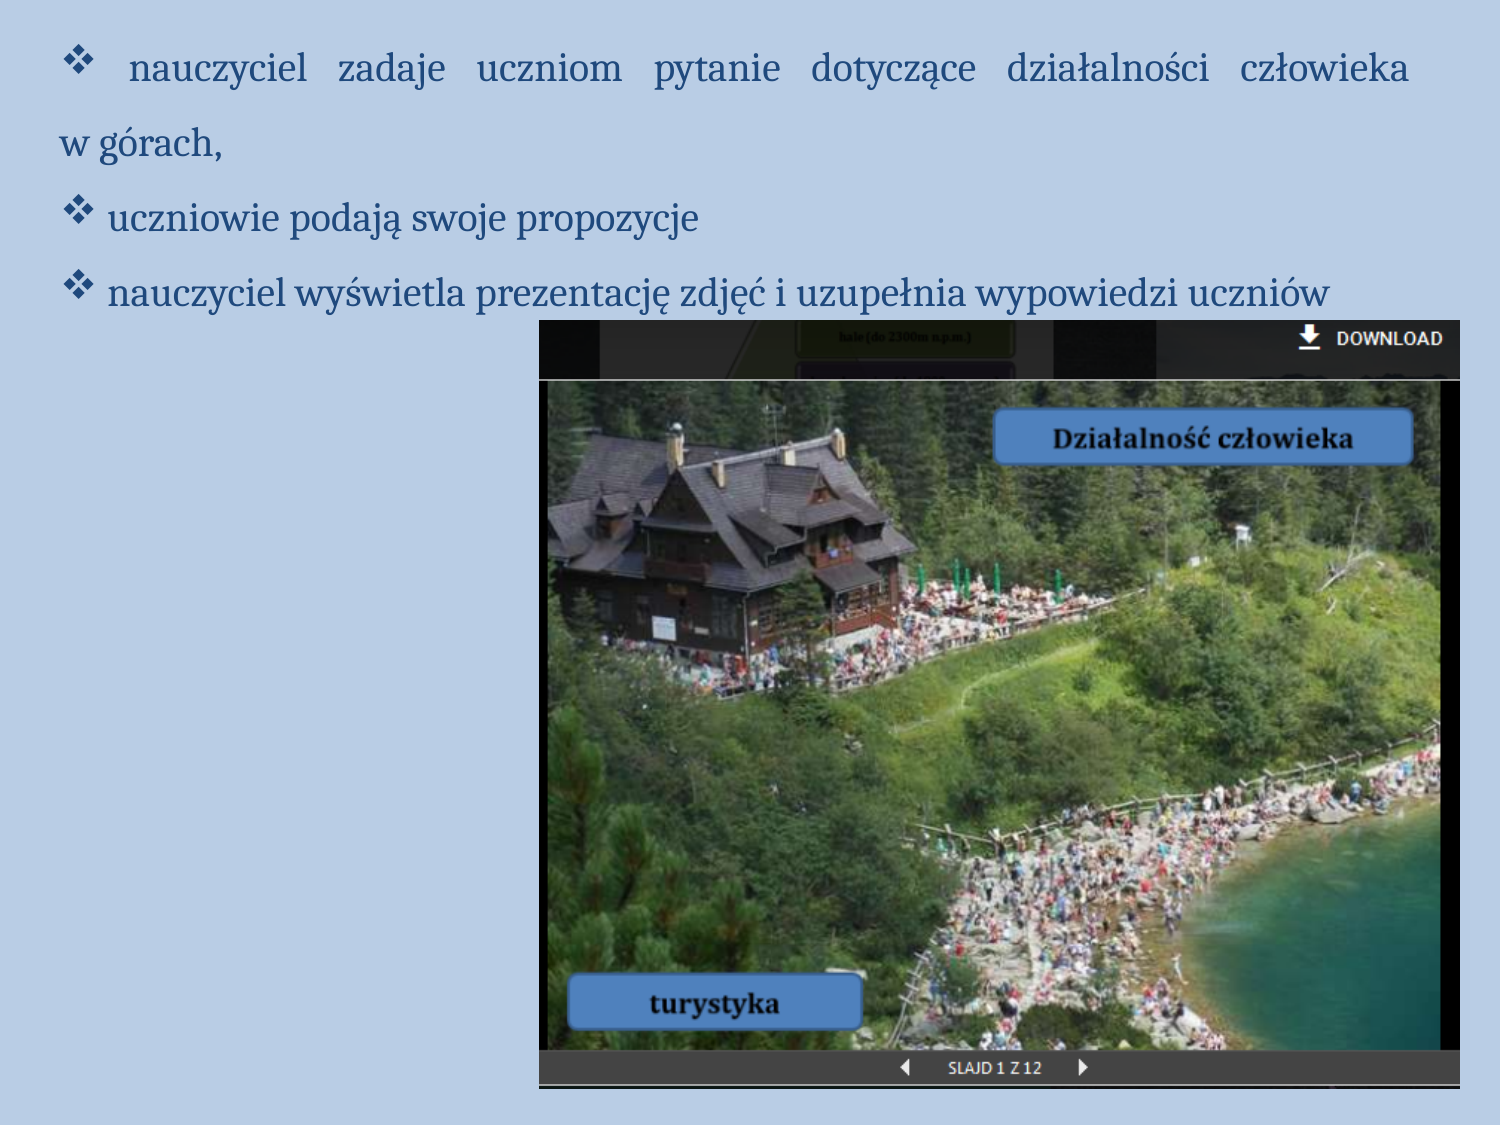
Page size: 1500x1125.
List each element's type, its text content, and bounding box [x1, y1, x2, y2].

picture [538, 320, 1460, 1090]
text_box nauczyciel zadaje uczniom pytanie dotyczące działalności człowieka w górach, uczniowie podają swoje propozycje nauczyciel wyświetla prezentację zdjęć i uzupełnia wypowiedzi uczniów [23, 23, 1477, 352]
